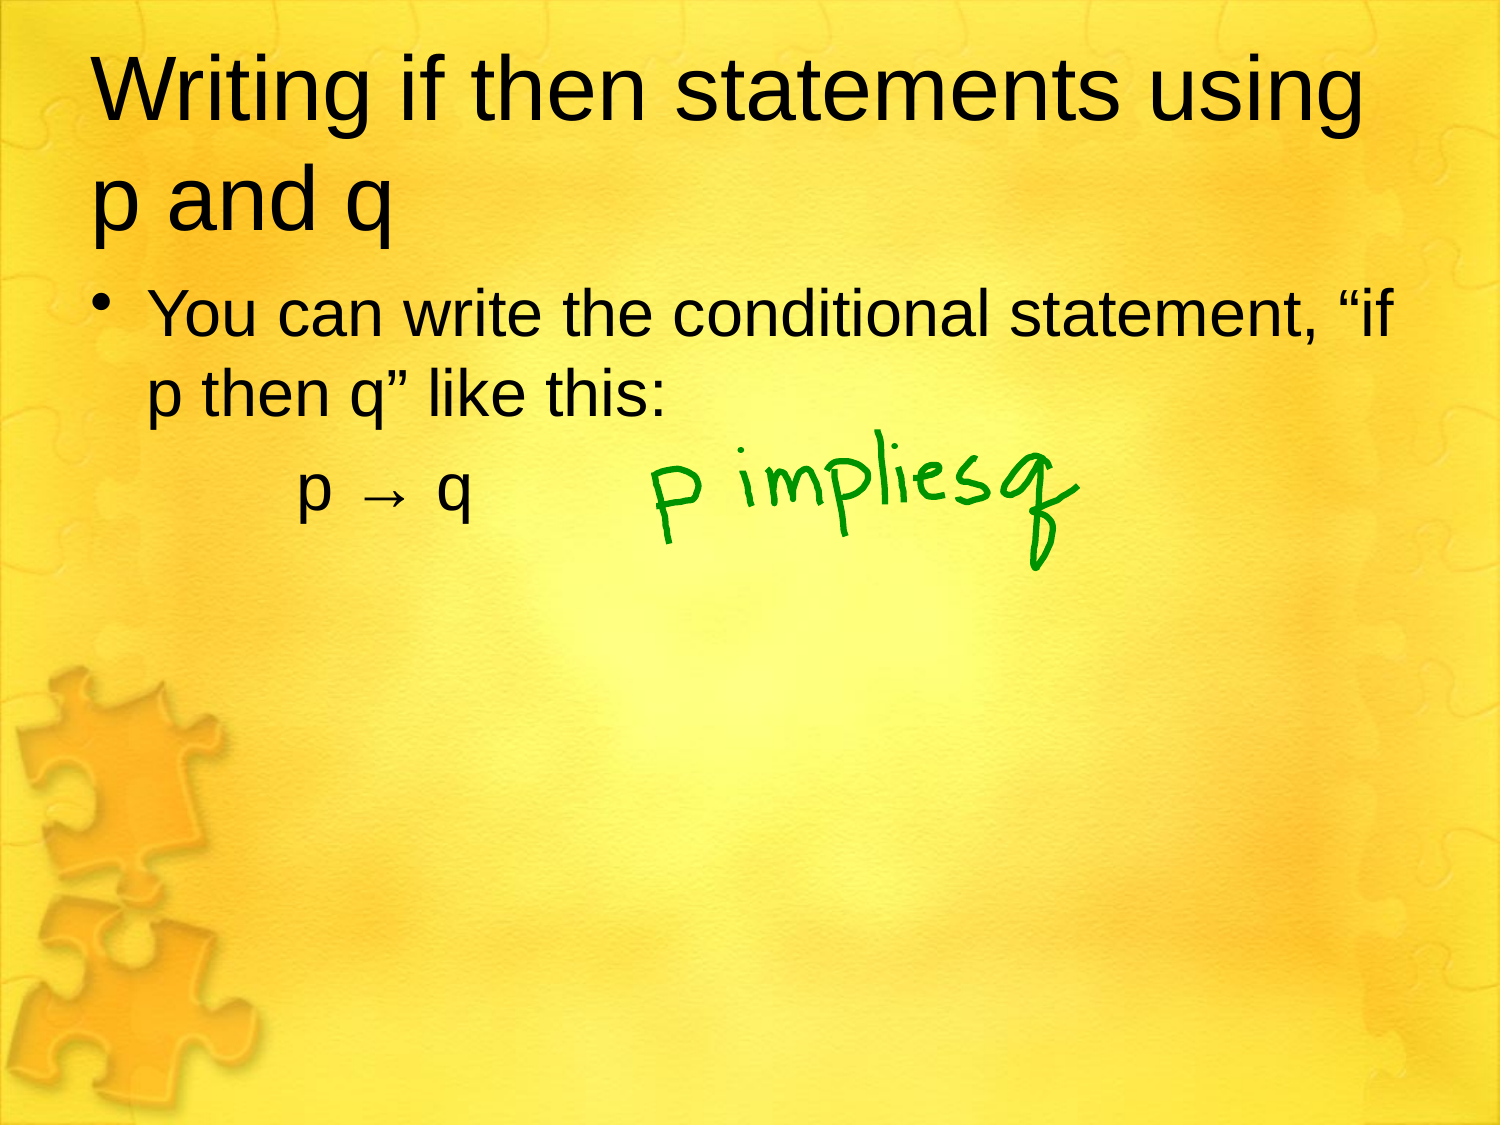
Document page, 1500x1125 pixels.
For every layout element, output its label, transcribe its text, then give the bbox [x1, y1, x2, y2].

text_box [1002, 454, 1079, 569]
text_box [957, 457, 989, 503]
text_box [766, 468, 822, 505]
text_box [876, 429, 886, 505]
text_box [741, 470, 753, 507]
text_box [826, 460, 869, 498]
title Writing if then statements using p and q [74, 44, 1426, 233]
text_box [835, 486, 847, 537]
list You can write the conditional statement, “if p then q” like this: p → q [74, 262, 1426, 1006]
text_box [897, 466, 905, 503]
picture [0, 0, 1500, 1125]
text_box [661, 507, 671, 544]
text_box [652, 468, 700, 507]
text_box [913, 464, 946, 498]
